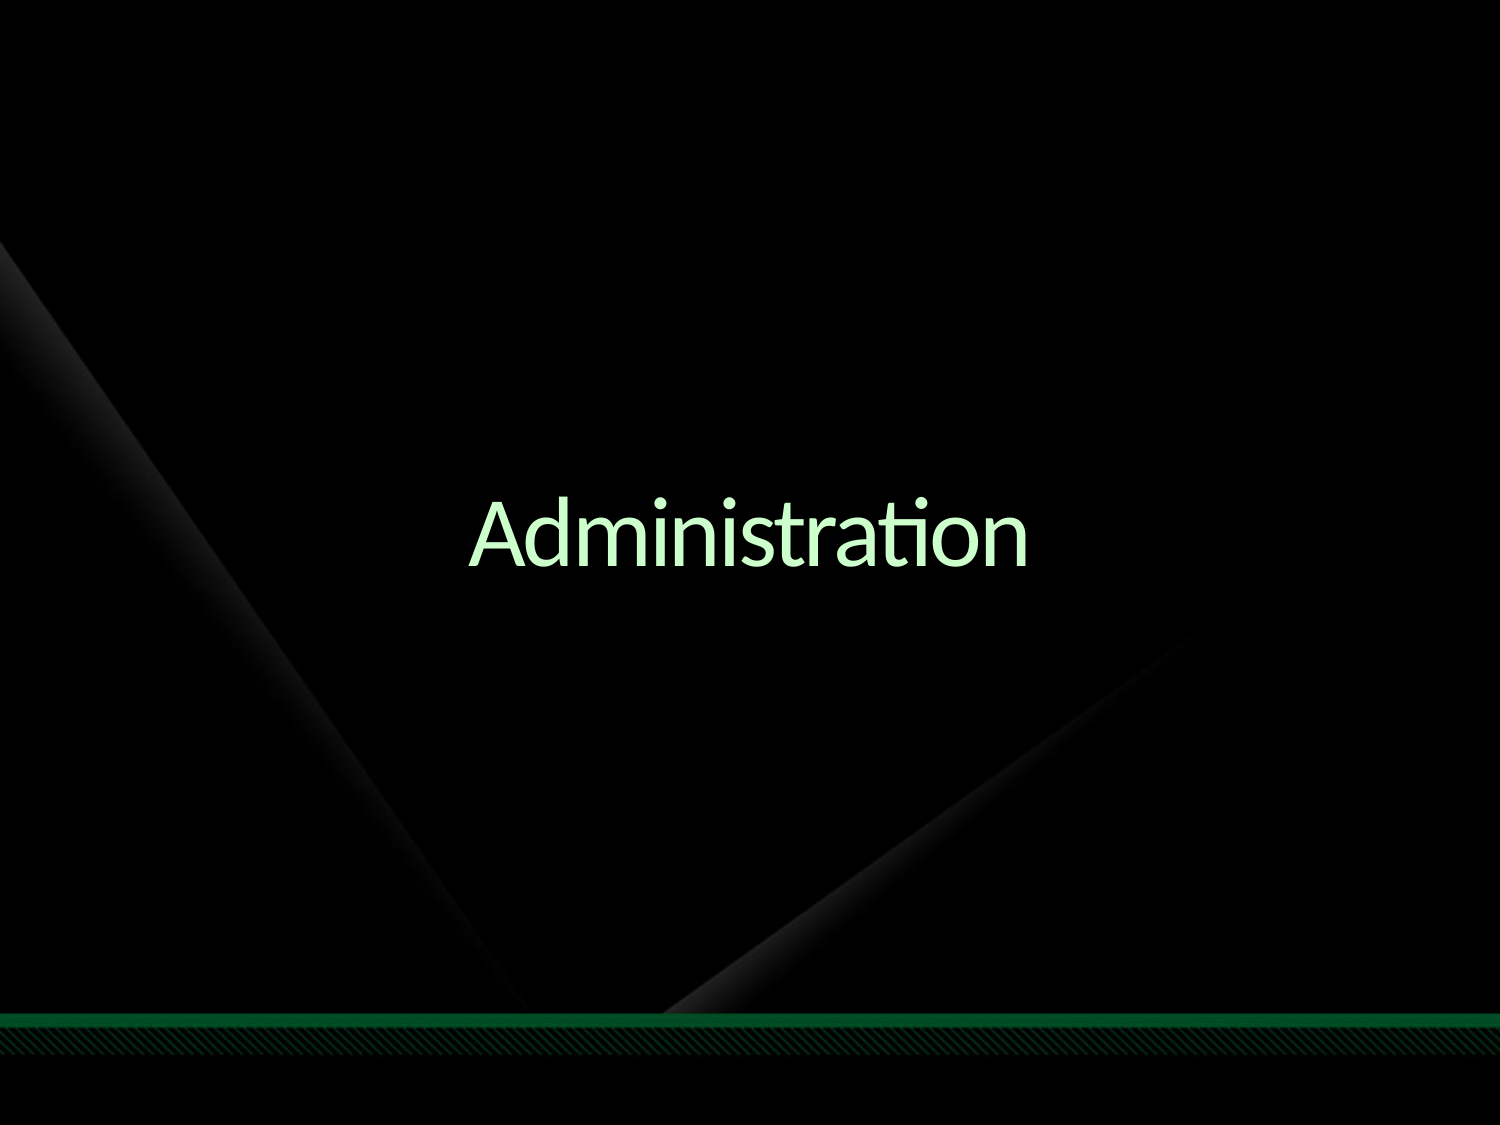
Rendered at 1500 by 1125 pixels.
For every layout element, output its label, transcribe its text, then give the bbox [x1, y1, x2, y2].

picture [0, 0, 1500, 1125]
title Administration [142, 479, 1358, 589]
